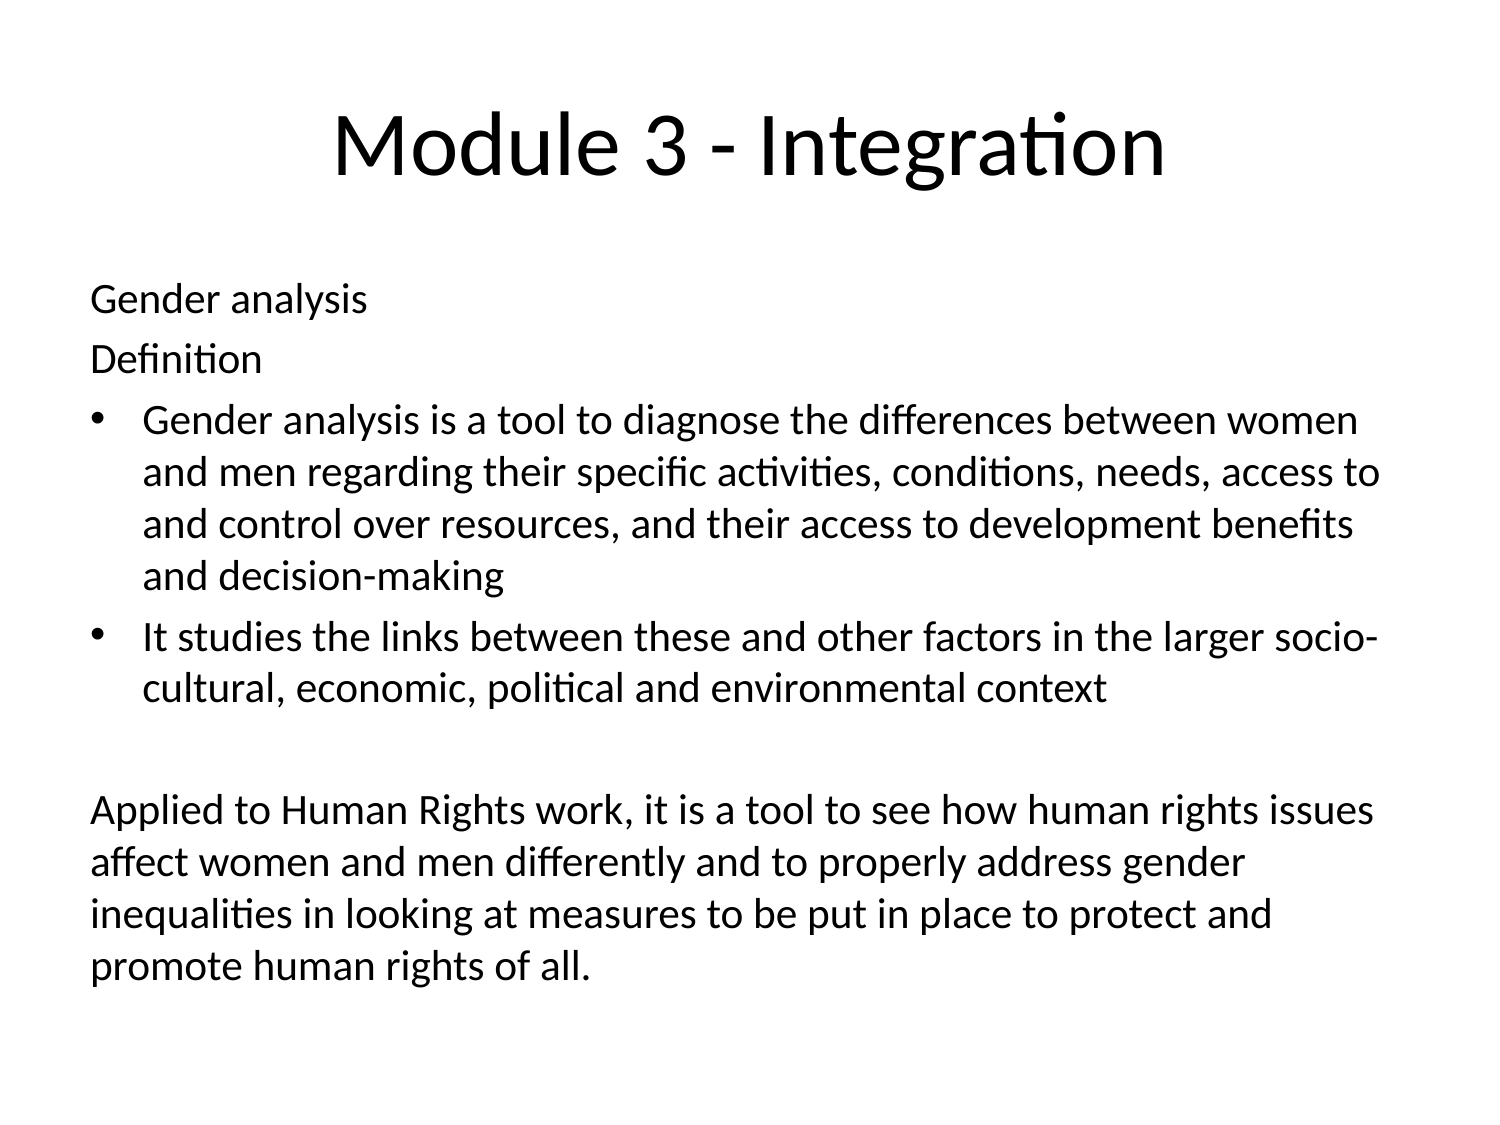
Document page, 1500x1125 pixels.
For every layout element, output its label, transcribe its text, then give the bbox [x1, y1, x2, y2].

list Gender analysis Definition Gender analysis is a tool to diagnose the differences between women and men regarding their specific activities, conditions, needs, access to and control over resources, and their access to development benefits and decision-making It studies the links between these and other factors in the larger socio-cultural, economic, political and environmental context Applied to Human Rights work, it is a tool to see how human rights issues affect women and men differently and to properly address gender inequalities in looking at measures to be put in place to protect and promote human rights of all. [75, 262, 1425, 1005]
title Module 3 - Integration [75, 45, 1425, 233]
